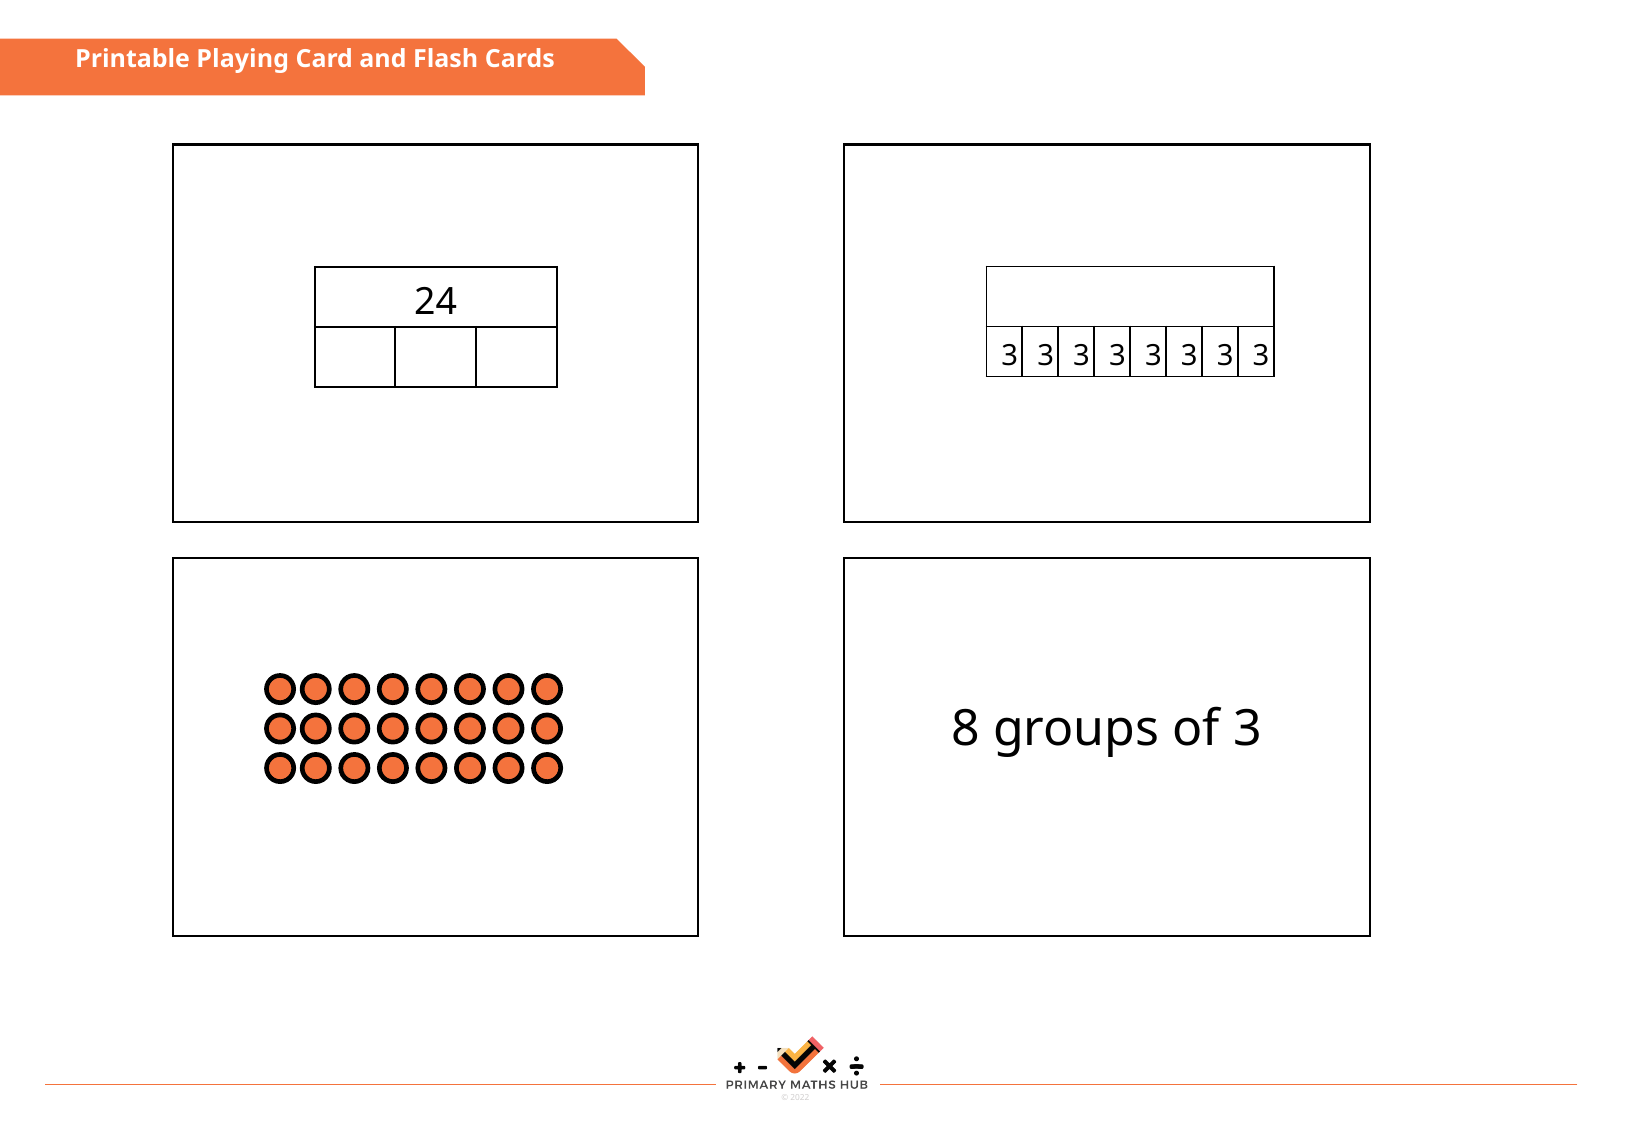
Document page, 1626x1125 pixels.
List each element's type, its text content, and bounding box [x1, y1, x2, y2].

table_cell [477, 328, 556, 386]
table_cell 3 [1023, 327, 1057, 376]
text_box [378, 674, 408, 704]
text_box [532, 674, 562, 704]
table_cell [316, 328, 394, 386]
text_box [532, 753, 562, 783]
text_box [843, 557, 1371, 937]
text_box [172, 557, 699, 937]
text_box [378, 713, 408, 744]
text_box [416, 674, 447, 704]
text_box [493, 753, 524, 783]
text_box [265, 713, 295, 744]
text_box [532, 713, 562, 744]
text_box [416, 713, 447, 744]
text_box [455, 753, 485, 783]
text_box [455, 674, 485, 704]
text_box [378, 753, 408, 783]
text_box [172, 143, 699, 523]
text_box [493, 713, 524, 744]
table_cell 3 [1059, 327, 1093, 376]
text_box [339, 674, 369, 704]
text_box [301, 674, 331, 704]
table_cell 3 [1095, 327, 1129, 376]
text_box Printable Playing Card and Flash Cards [0, 37, 646, 97]
text_box © 2022 [720, 1084, 870, 1110]
text_box [265, 674, 295, 704]
text_box [493, 674, 524, 704]
text_box [843, 143, 1371, 523]
table_header 24 [316, 268, 556, 326]
text_box [416, 753, 447, 783]
table_cell 3 [987, 327, 1021, 376]
table_cell 3 [1131, 327, 1165, 376]
text_box 8 groups of 3 [844, 688, 1370, 763]
text_box [339, 713, 369, 744]
table_cell 3 [1167, 327, 1201, 376]
picture [722, 1034, 872, 1094]
text_box [455, 713, 485, 744]
table_cell 3 [1239, 327, 1273, 376]
text_box [301, 713, 331, 744]
table_cell 3 [1203, 327, 1237, 376]
table_header [987, 267, 1273, 326]
table_cell [396, 328, 475, 386]
text_box [301, 753, 331, 783]
text_box [265, 753, 295, 783]
text_box [339, 753, 370, 783]
